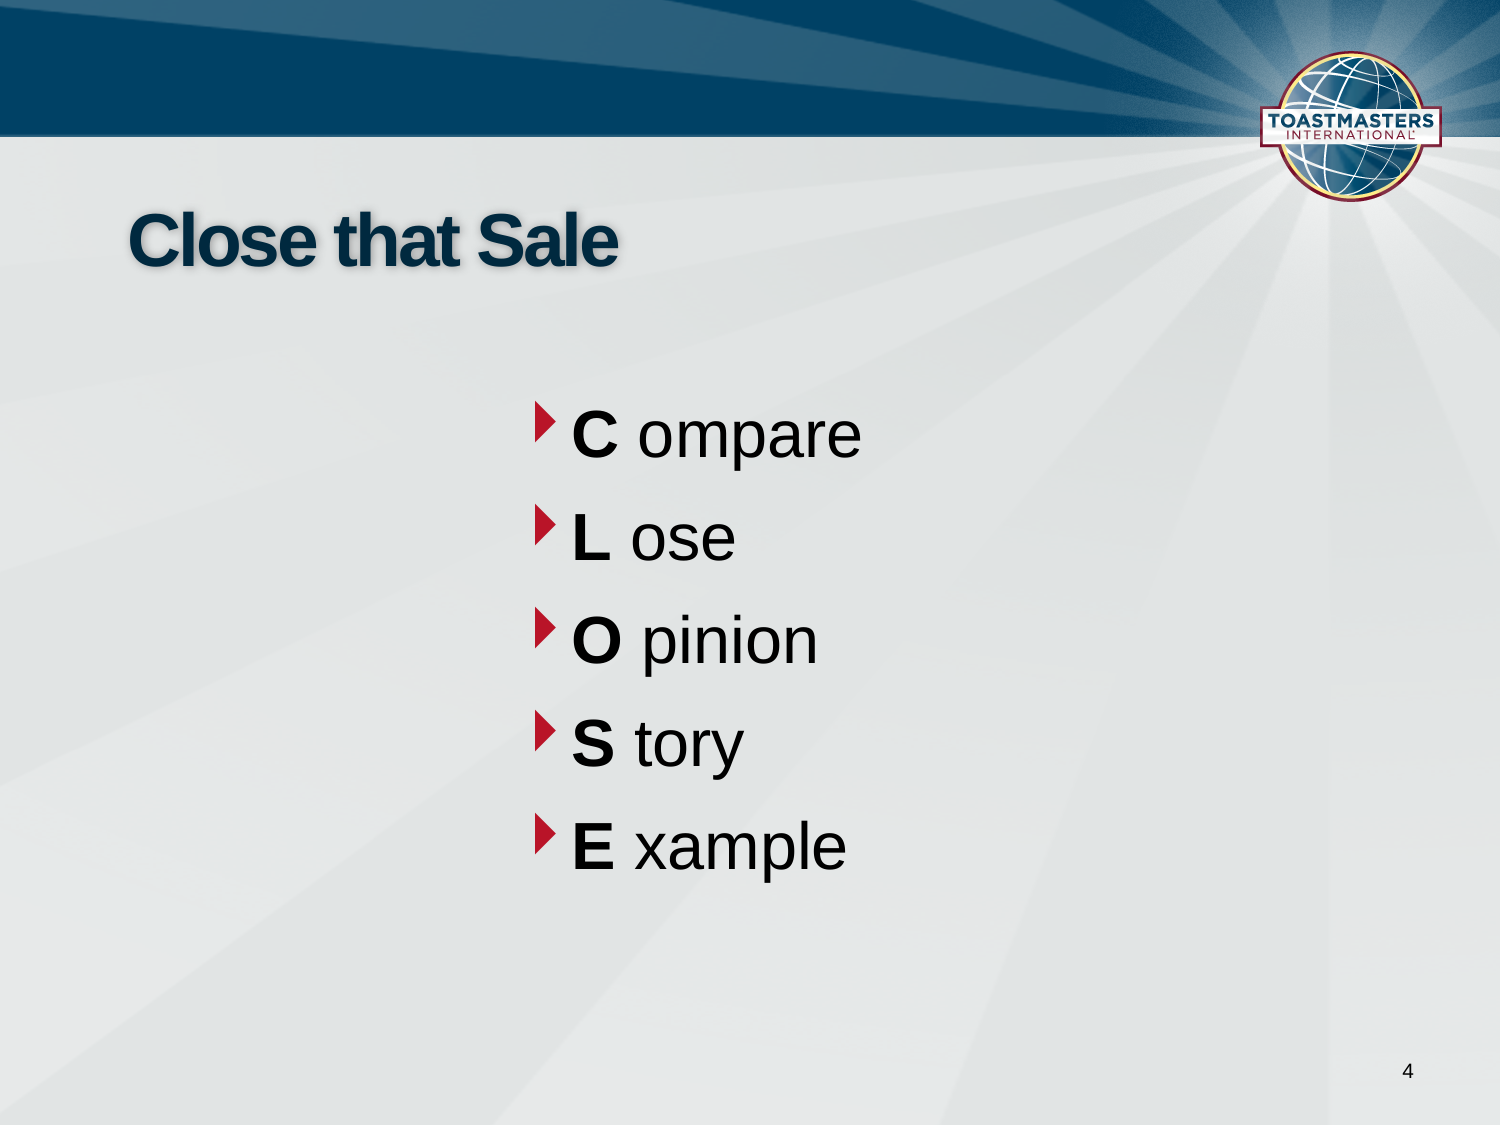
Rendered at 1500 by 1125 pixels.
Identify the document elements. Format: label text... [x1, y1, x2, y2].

text_box 4 [1387, 1050, 1428, 1090]
picture [0, 0, 1500, 1125]
list C ompare L ose O pinion S tory E xample [500, 375, 1475, 1025]
title Close that Sale [112, 149, 1388, 338]
